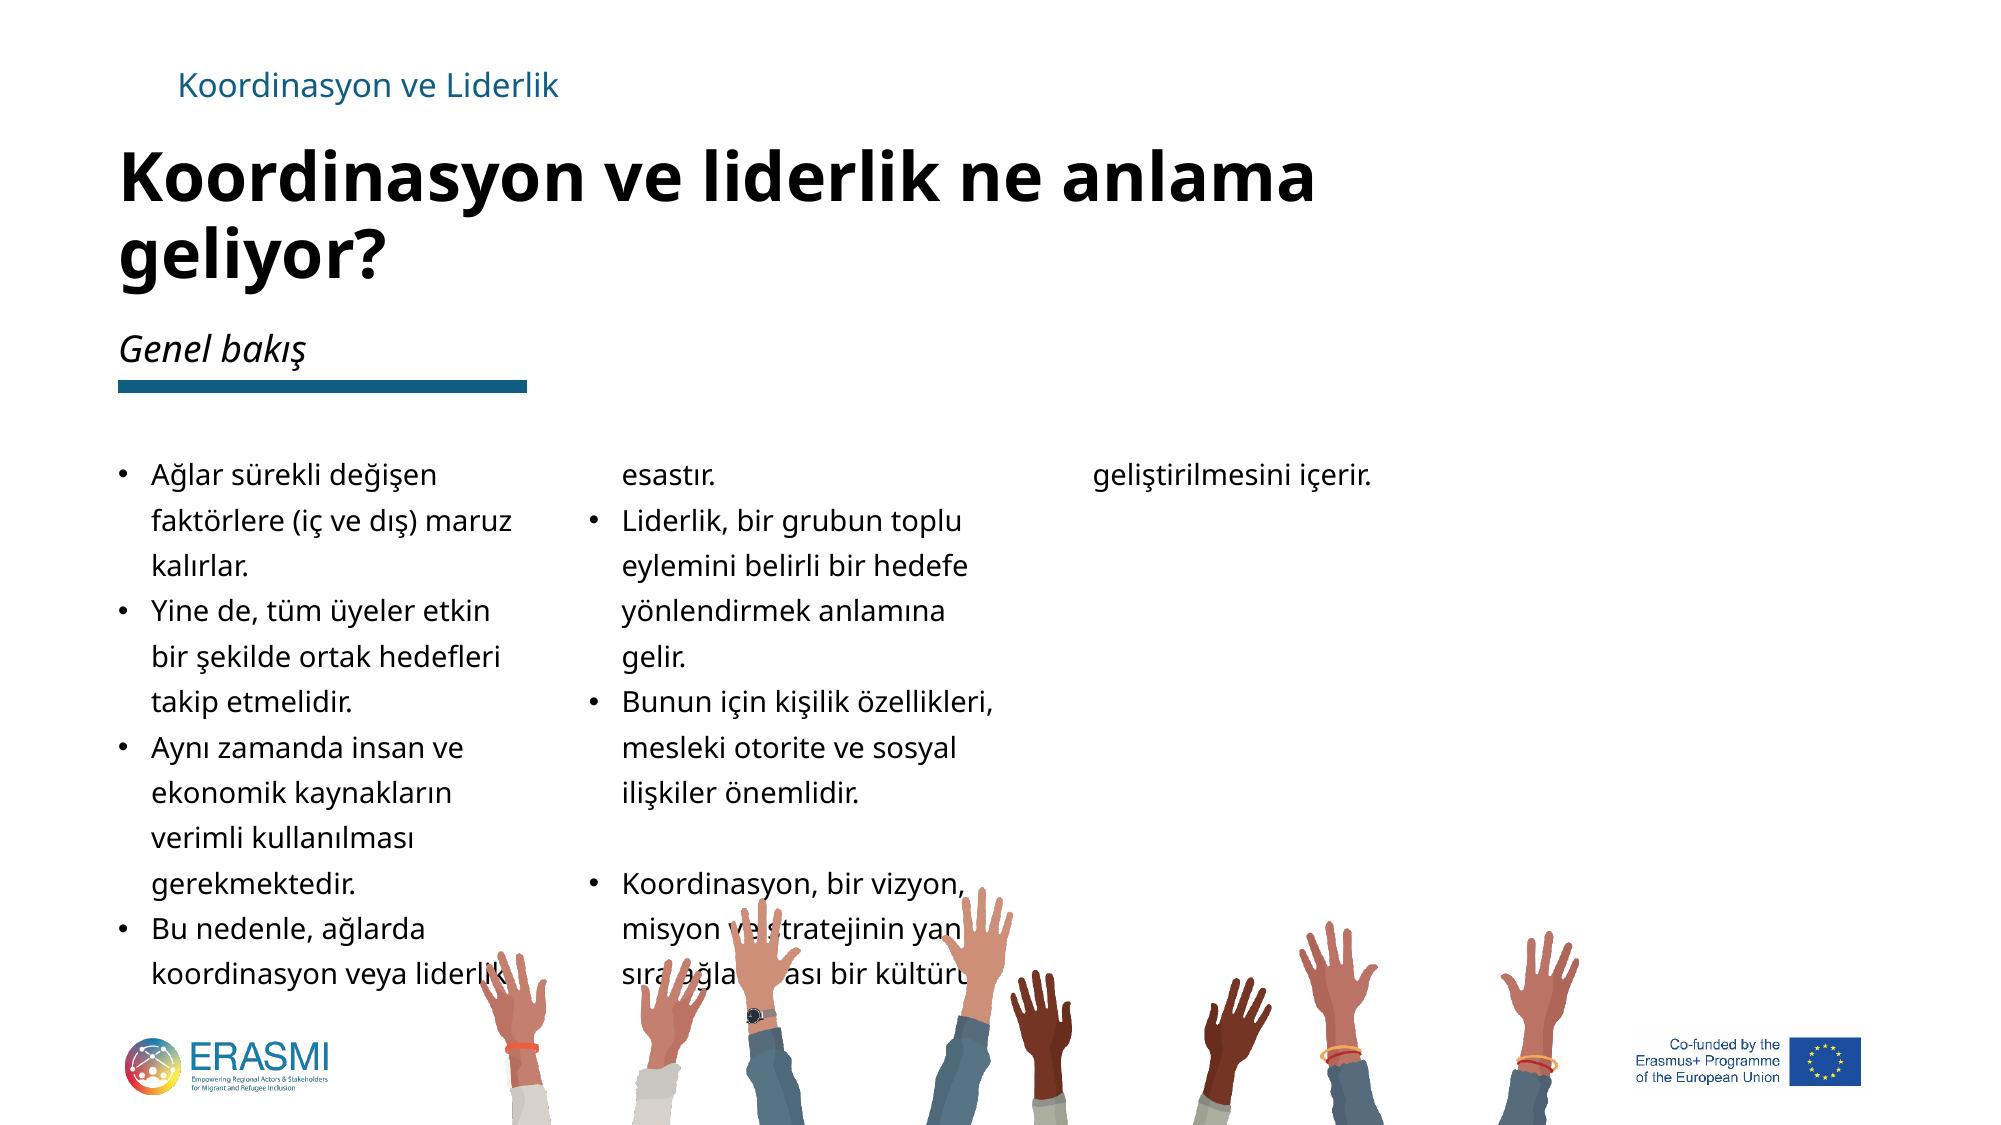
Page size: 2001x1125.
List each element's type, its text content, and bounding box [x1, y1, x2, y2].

list Ağlar sürekli değişen faktörlere (iç ve dış) maruz kalırlar. Yine de, tüm üyeler etkin bir şekilde ortak hedefleri takip etmelidir. Aynı zamanda insan ve ekonomik kaynakların verimli kullanılması gerekmektedir. Bu nedenle, ağlarda koordinasyon veya liderlik esastır. Liderlik, bir grubun toplu eylemini belirli bir hedefe yönlendirmek anlamına gelir. Bunun için kişilik özellikleri, mesleki otorite ve sosyal ilişkiler önemlidir. Koordinasyon, bir vizyon, misyon ve stratejinin yanı sıra ağlar arası bir kültürün geliştirilmesini içerir. [117, 445, 1472, 1009]
list Genel bakış [117, 311, 528, 371]
picture [118, 1035, 332, 1098]
picture [1630, 1025, 1872, 1098]
title Koordinasyon ve liderlik ne anlama geliyor? [117, 138, 1472, 297]
picture [480, 887, 1579, 1125]
